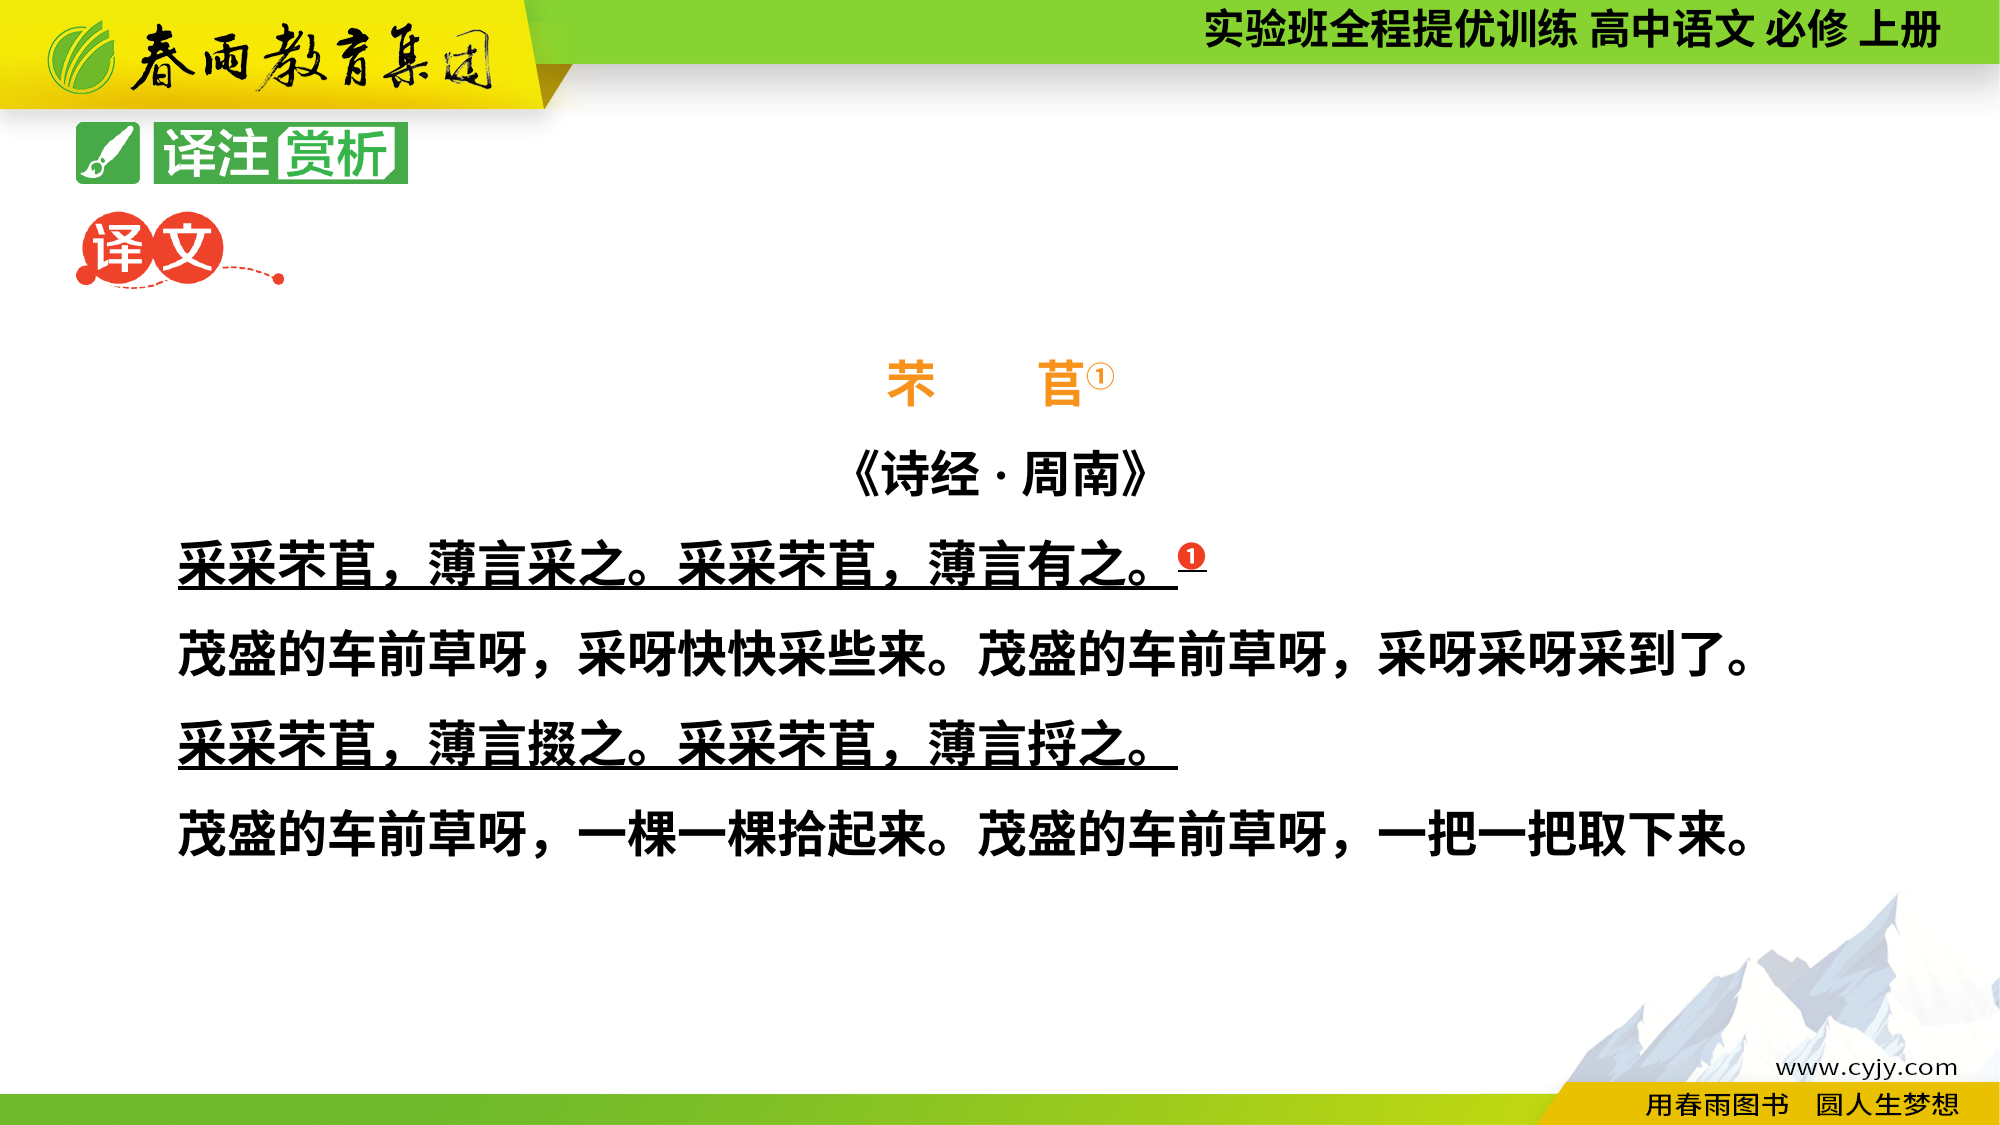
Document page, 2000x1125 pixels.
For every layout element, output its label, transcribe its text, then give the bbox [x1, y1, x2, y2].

picture [0, 0, 2000, 1125]
text_box 茂盛的车前草呀，采呀快快采些来。茂盛的车前草呀，采呀采呀采到了。 茂盛的车前草呀，一棵一棵拾起来。茂盛的车前草呀，一把一把取下来。 [59, 584, 1944, 870]
